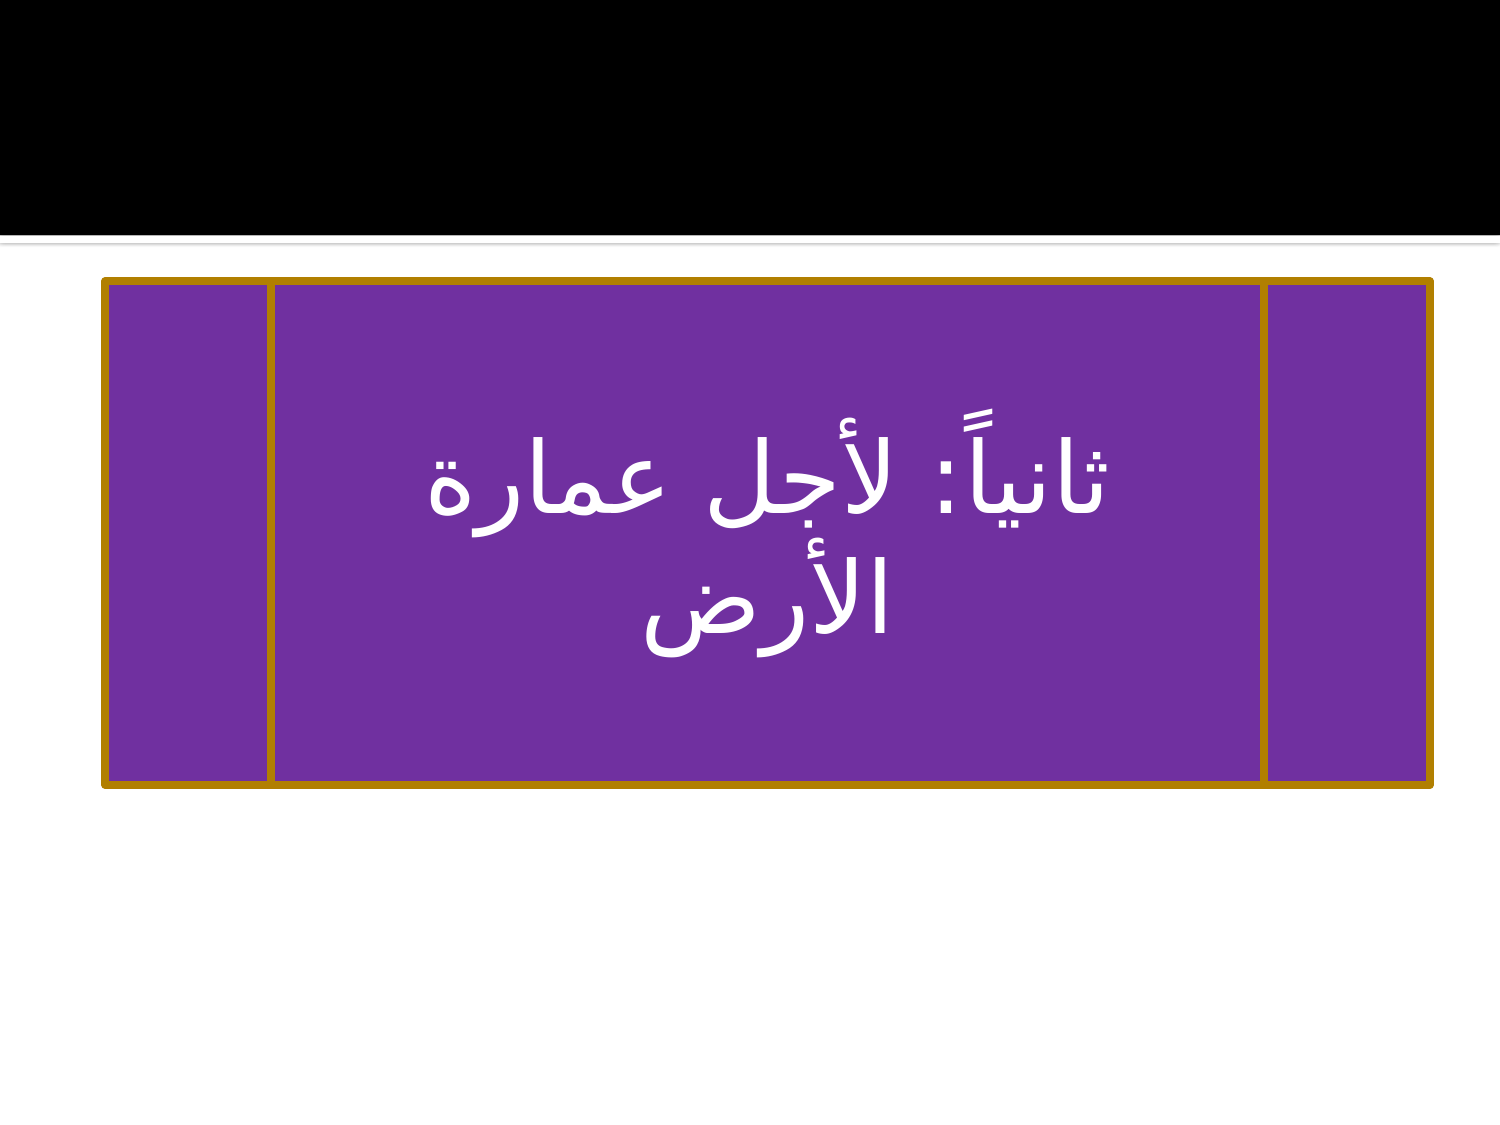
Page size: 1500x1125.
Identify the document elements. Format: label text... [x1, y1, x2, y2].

text_box ثانياً: لأجل عمارة الأرض [101, 277, 1434, 789]
